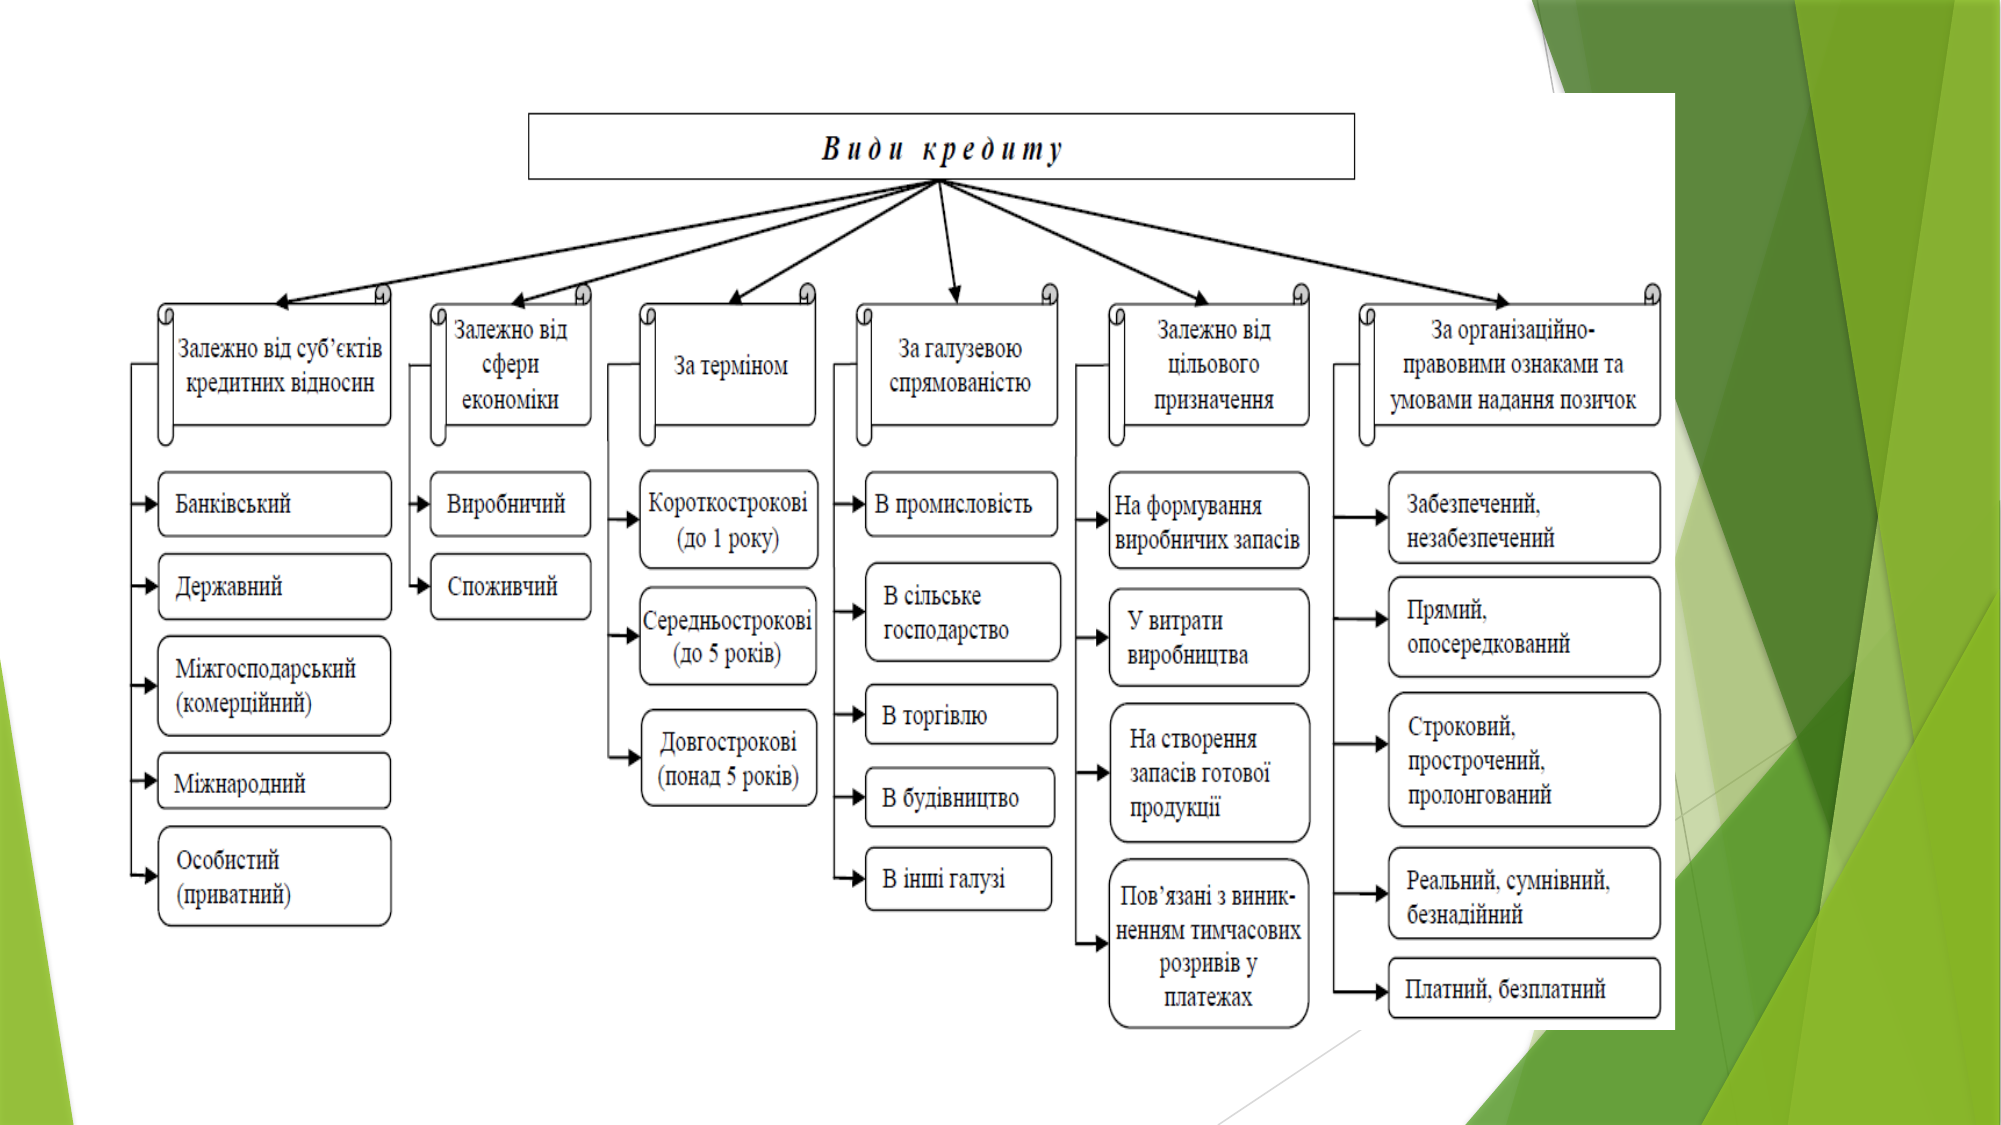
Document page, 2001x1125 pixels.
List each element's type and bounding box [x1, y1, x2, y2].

list [116, 92, 1676, 1030]
